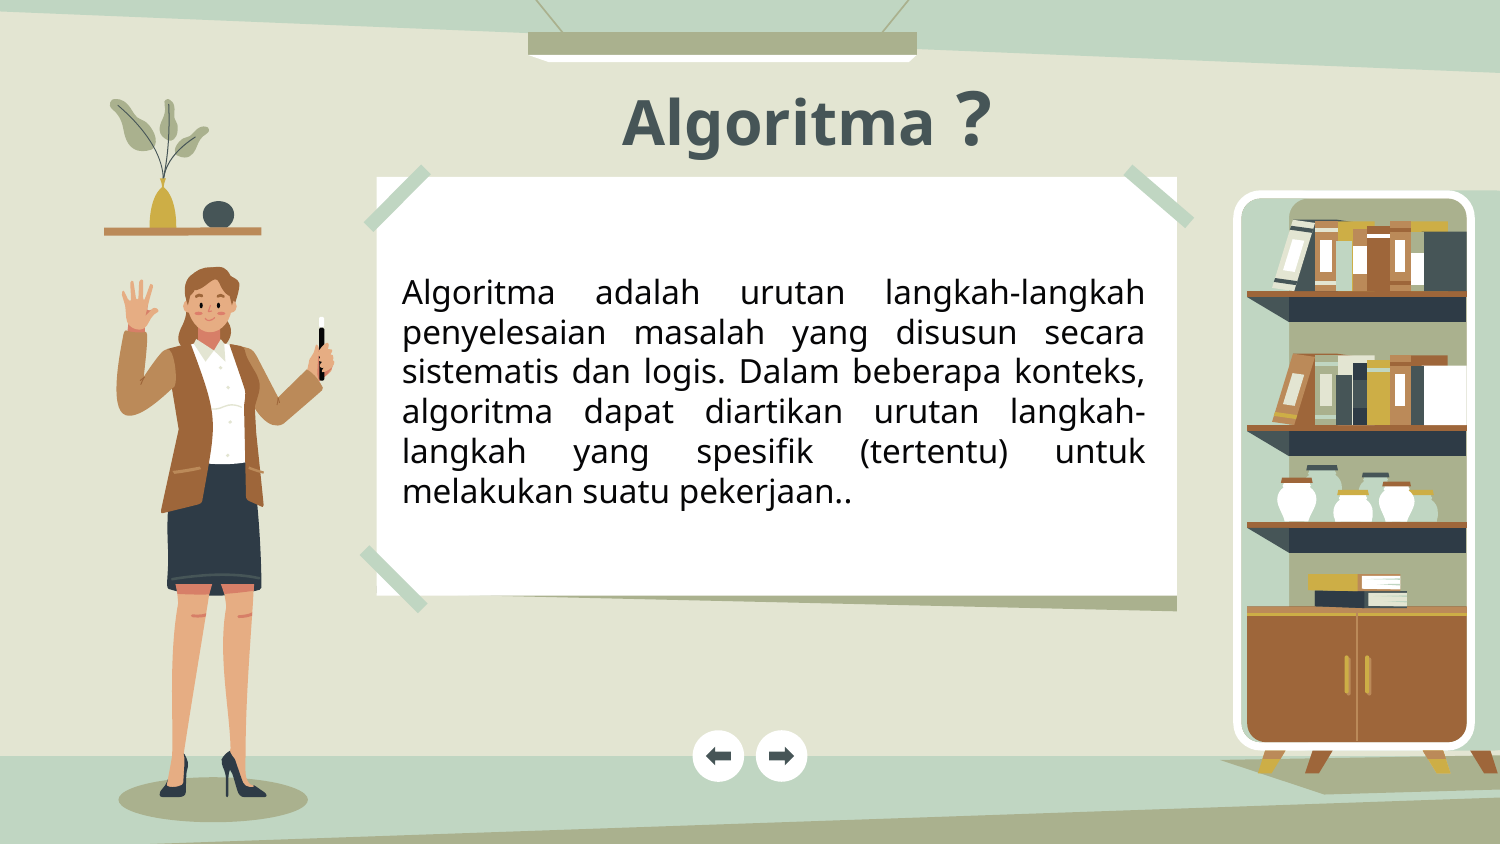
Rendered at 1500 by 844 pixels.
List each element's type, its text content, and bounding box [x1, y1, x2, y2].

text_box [358, 166, 1195, 612]
text_box [705, 746, 731, 766]
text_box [107, 265, 336, 823]
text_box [103, 98, 262, 236]
text_box [755, 730, 808, 782]
title Algoritma ? [570, 68, 1045, 163]
text_box [769, 746, 795, 766]
text_box [692, 730, 745, 782]
